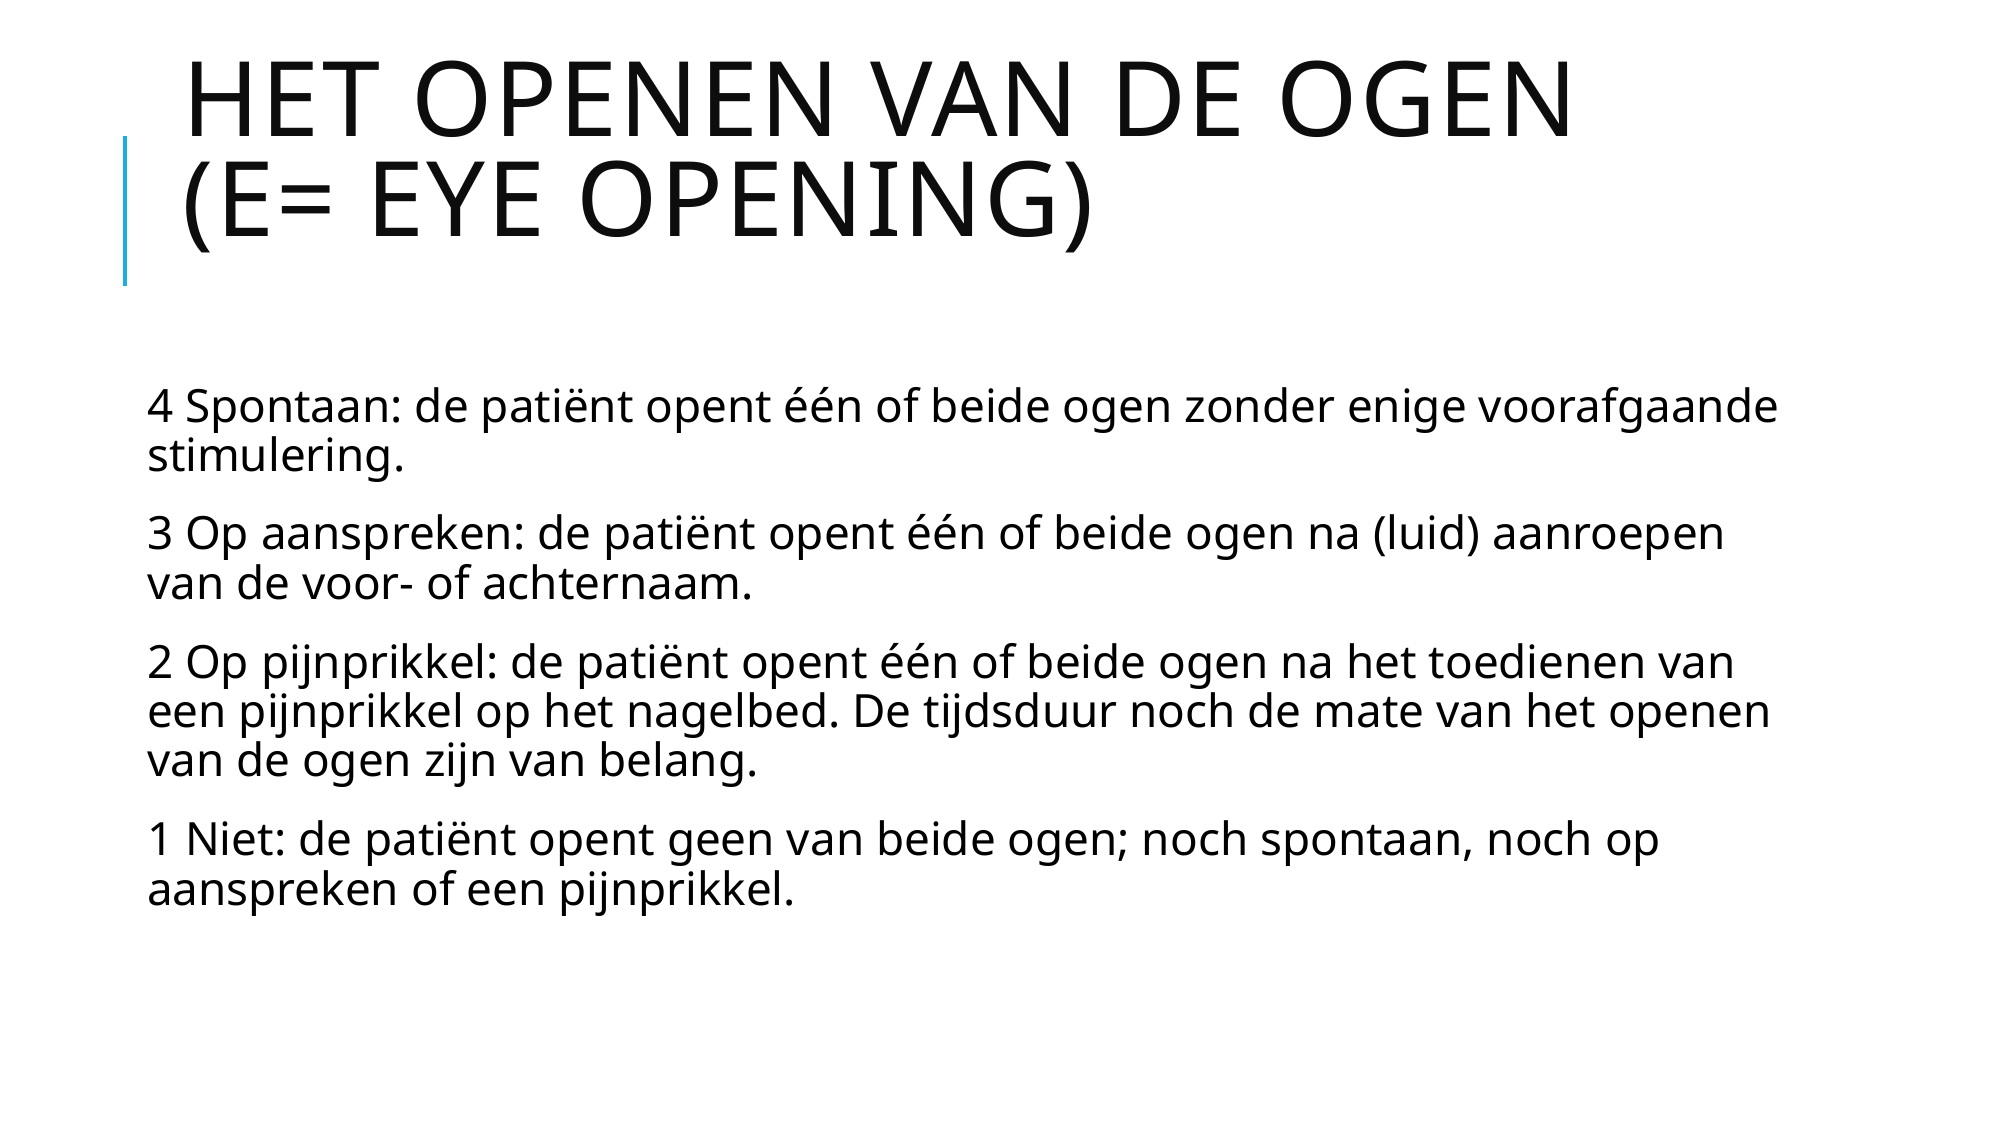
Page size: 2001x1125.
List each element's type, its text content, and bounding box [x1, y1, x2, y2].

list 4 Spontaan: de patiënt opent één of beide ogen zonder enige voorafgaande stimulering. 3 Op aanspreken: de patiënt opent één of beide ogen na (luid) aanroepen van de voor- of achternaam. 2 Op pijnprikkel: de patiënt opent één of beide ogen na het toedienen van een pijnprikkel op het nagelbed. De tijdsduur noch de mate van het openen van de ogen zijn van belang. 1 Niet: de patiënt opent geen van beide ogen; noch spontaan, noch op aanspreken of een pijnprikkel. [124, 375, 1806, 1035]
title Het openen van de ogen (E= Eye opening) [168, 96, 1763, 342]
